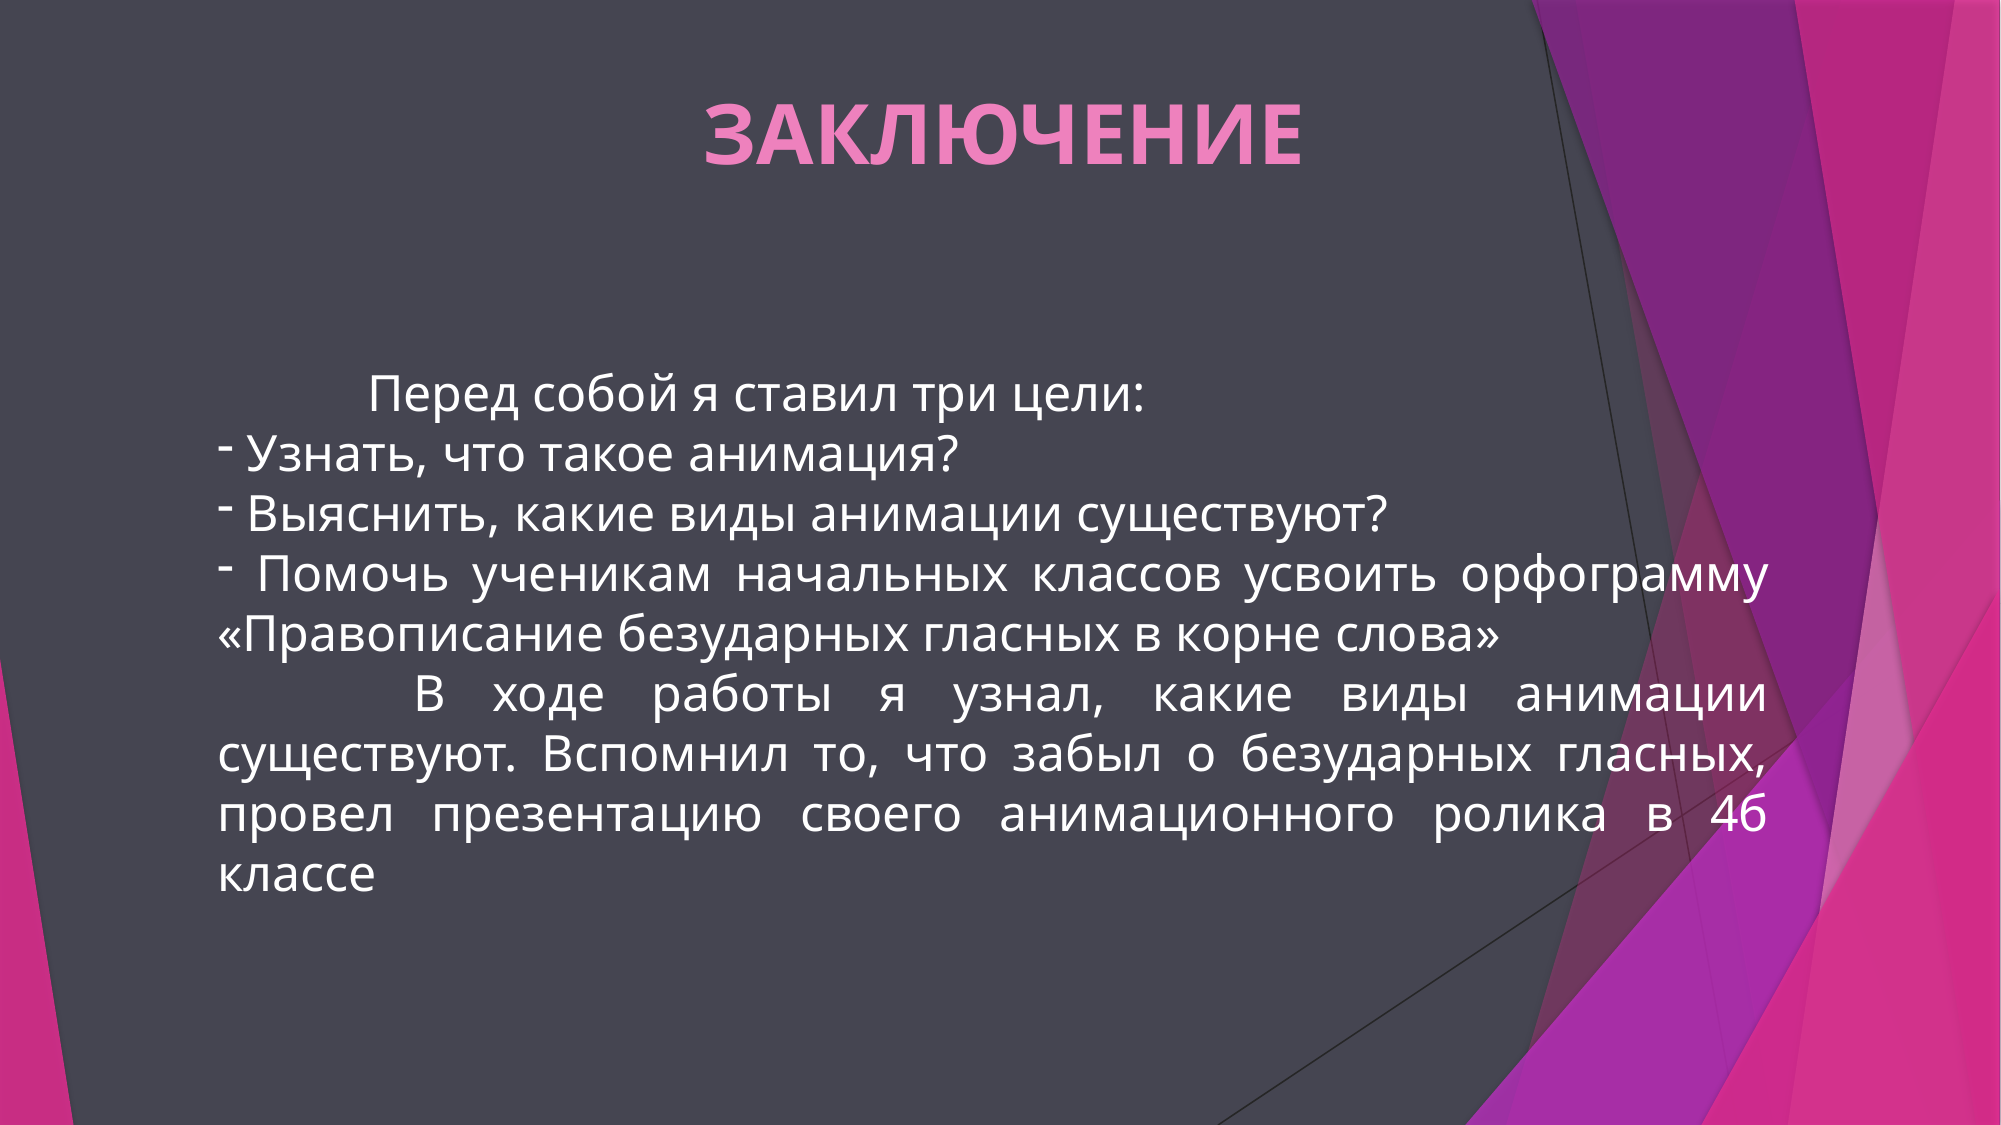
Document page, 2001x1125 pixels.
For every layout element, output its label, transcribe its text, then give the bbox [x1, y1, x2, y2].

text_box ЗАКЛЮЧЕНИЕ Перед собой я ставил три цели: Узнать, что такое анимация? Выяснить, какие виды анимации существуют? Помочь ученикам начальных классов усвоить орфограмму «Правописание безударных гласных в корне слова» В ходе работы я узнал, какие виды анимации существуют. Вспомнил то, что забыл о безударных гласных, провел презентацию своего анимационного ролика в 4б классе [202, 73, 1785, 969]
